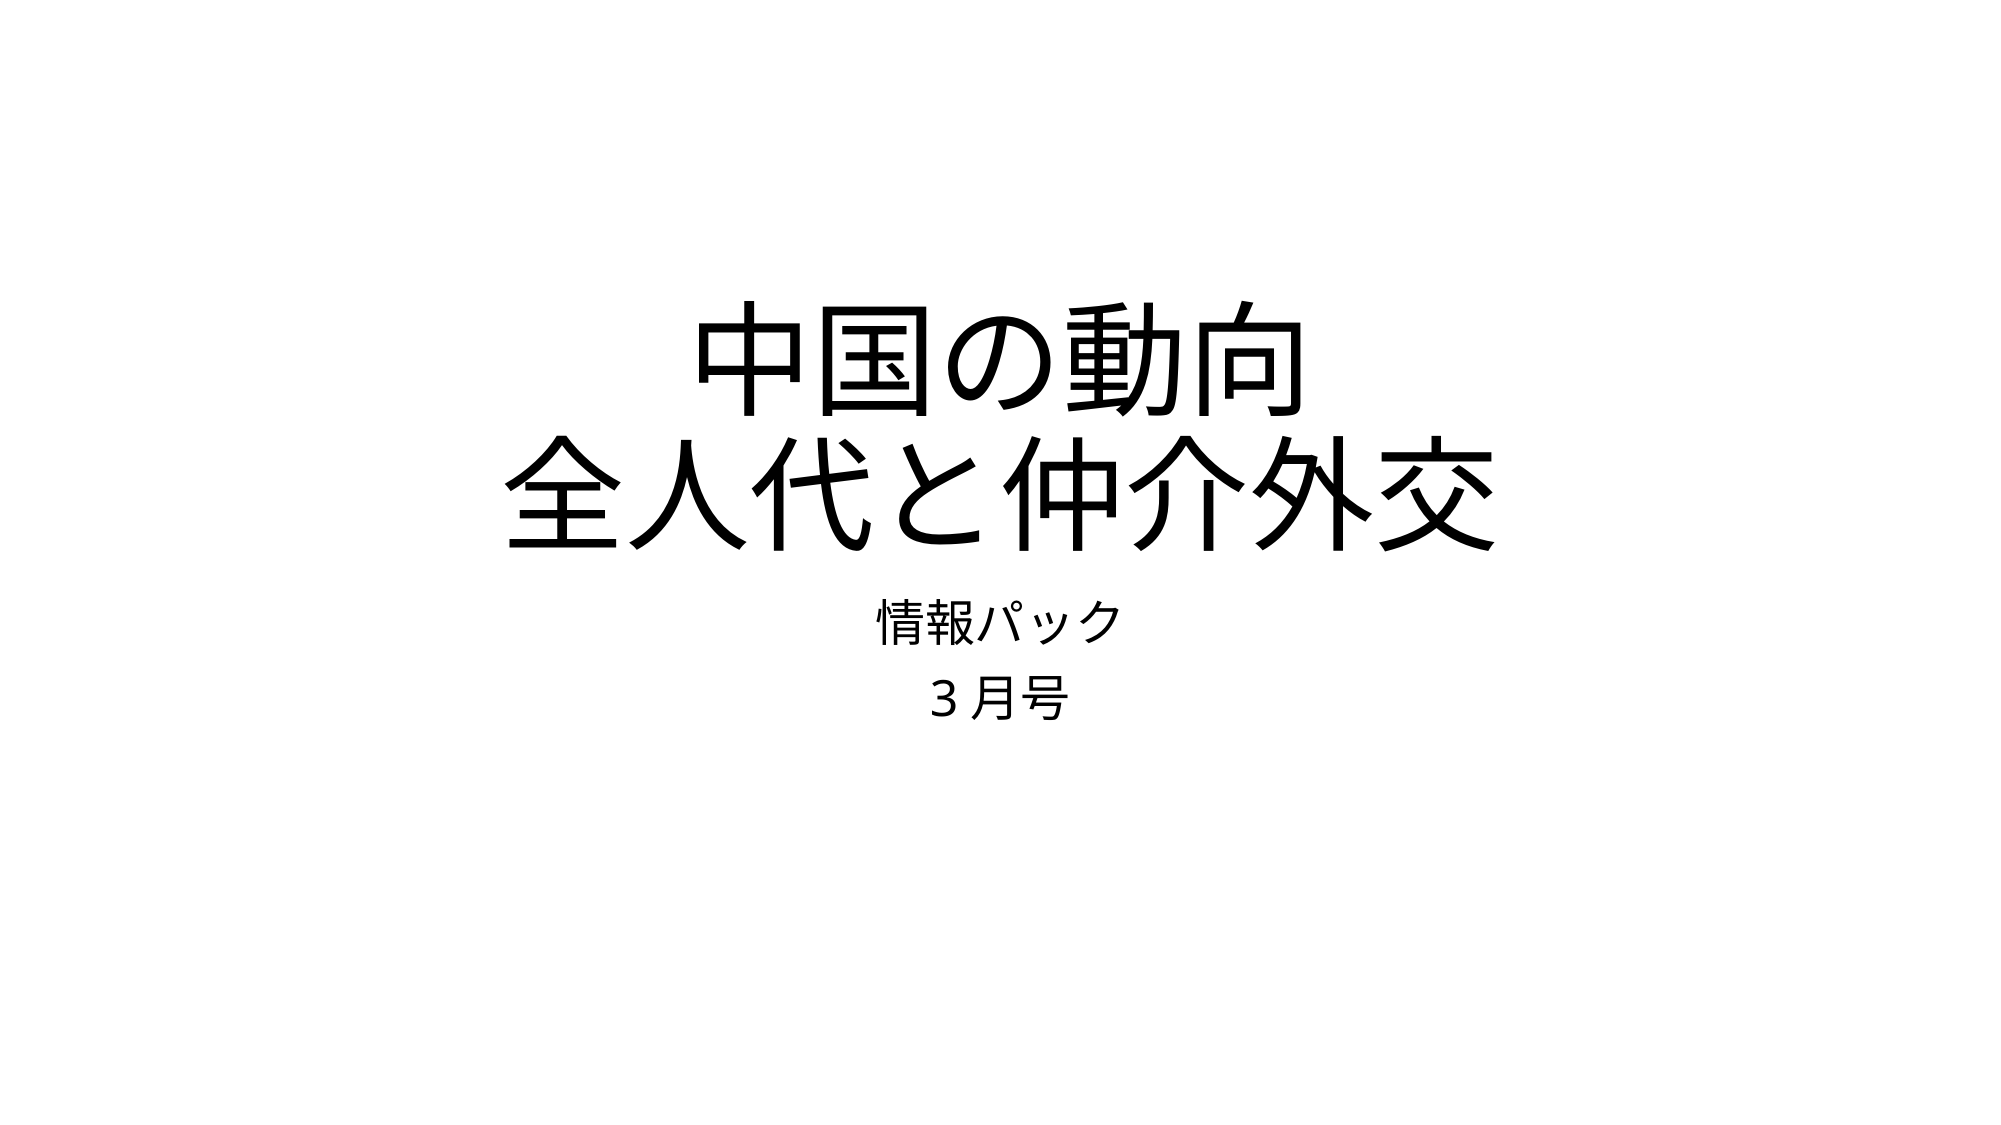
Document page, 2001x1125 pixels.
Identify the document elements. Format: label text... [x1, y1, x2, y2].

subtitle 情報パック 3月号 [249, 590, 1750, 863]
title 中国の動向 全人代と仲介外交 [249, 184, 1750, 576]
